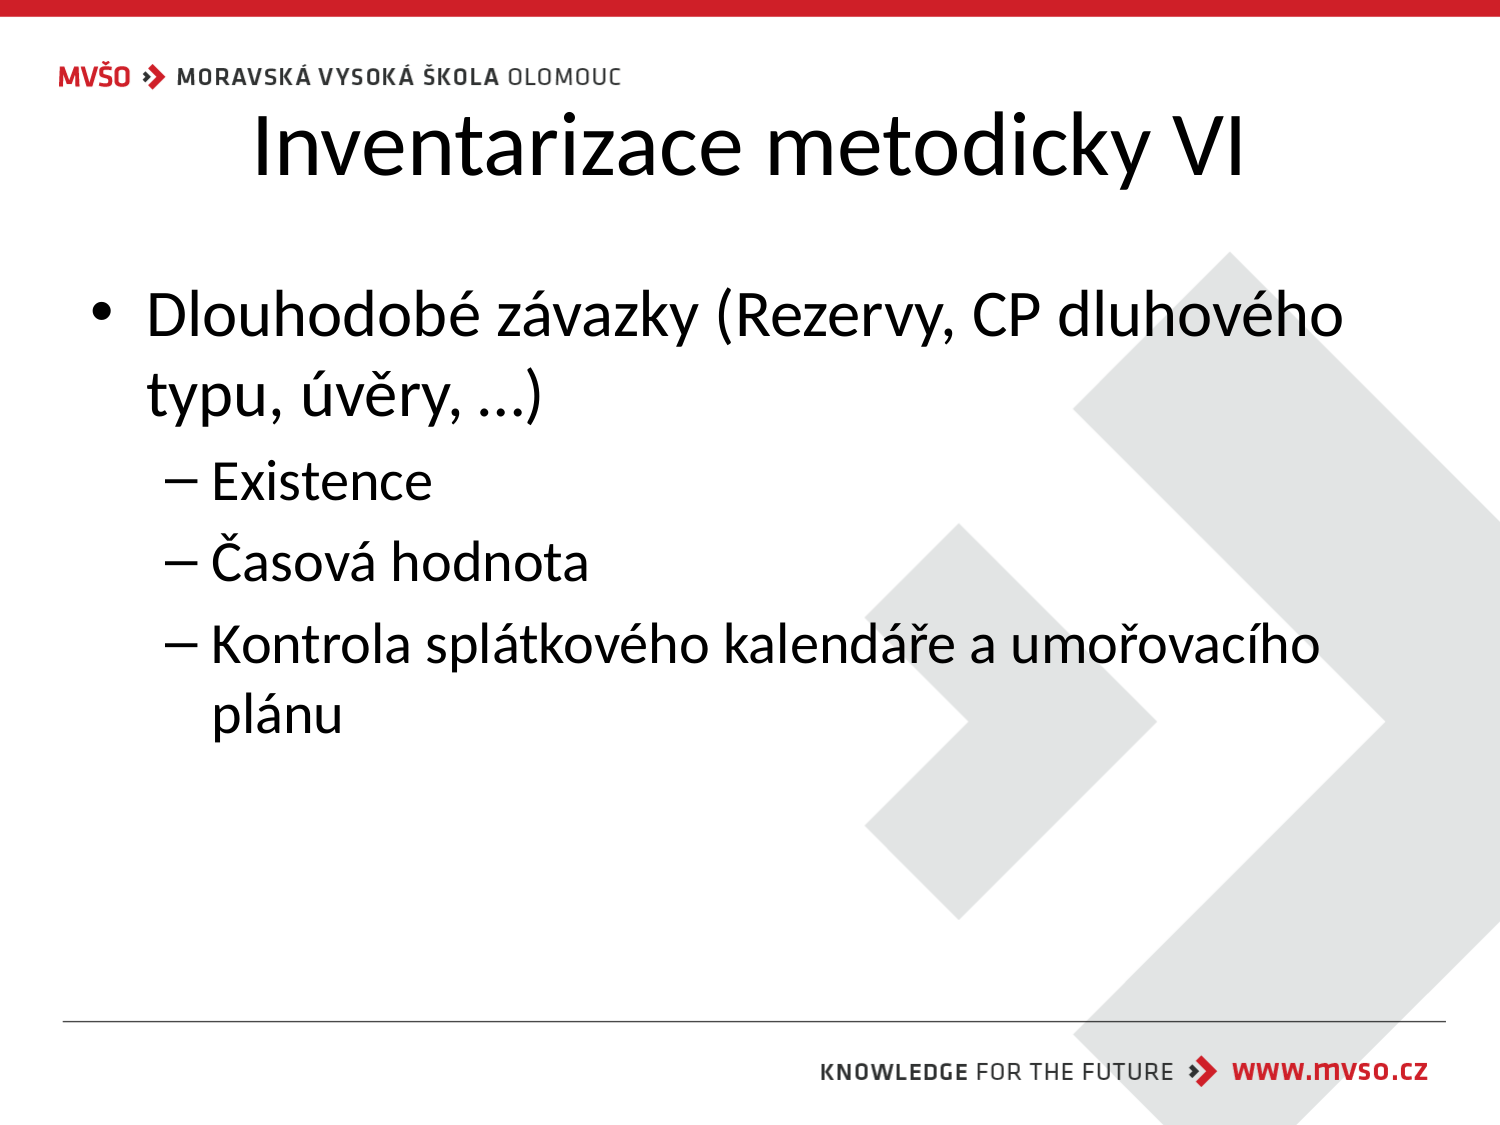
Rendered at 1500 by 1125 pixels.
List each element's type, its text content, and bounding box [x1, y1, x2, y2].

list Dlouhodobé závazky (Rezervy, CP dluhového typu, úvěry, …) Existence Časová hodnota Kontrola splátkového kalendáře a umořovacího plánu [75, 262, 1425, 1005]
picture [0, 0, 1500, 1125]
title Inventarizace metodicky VI [75, 45, 1425, 233]
